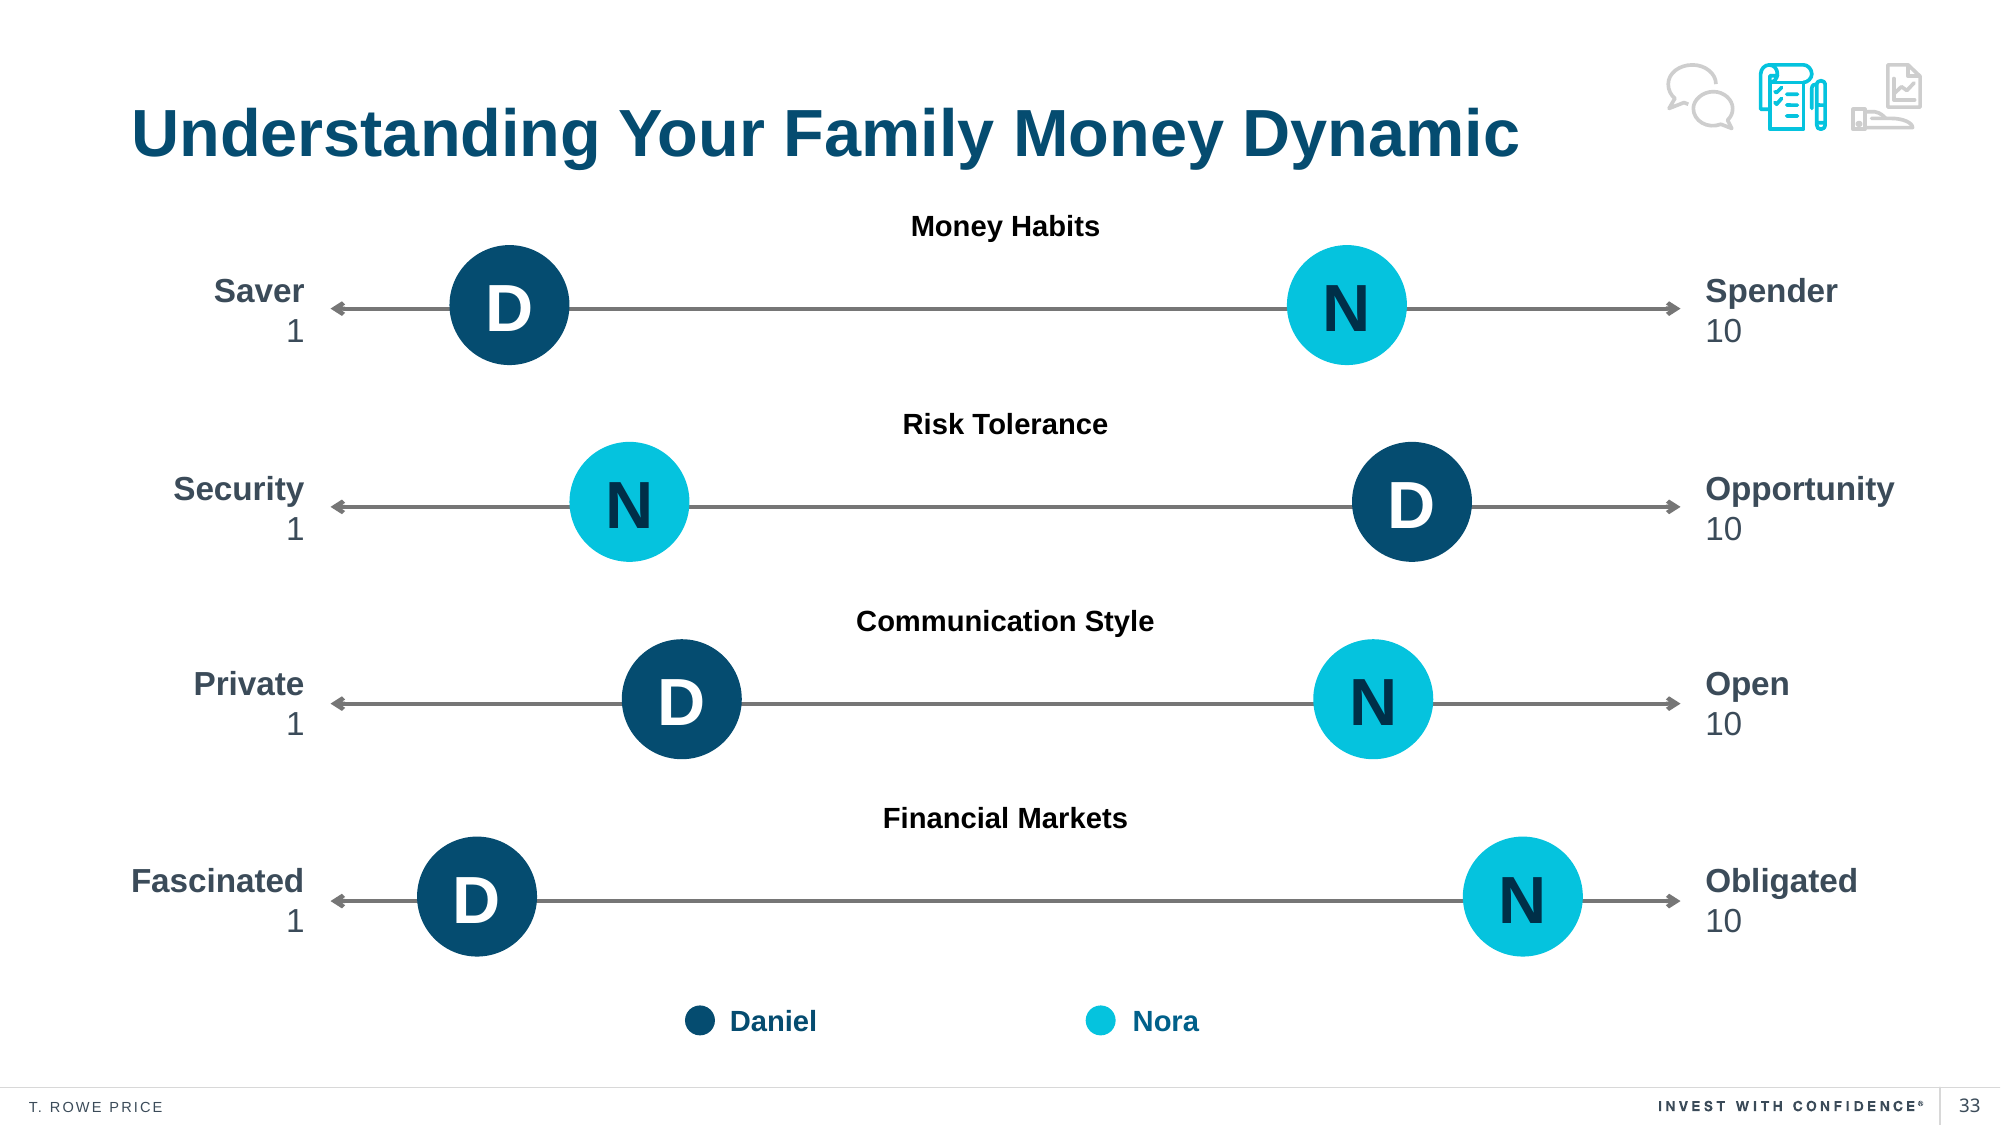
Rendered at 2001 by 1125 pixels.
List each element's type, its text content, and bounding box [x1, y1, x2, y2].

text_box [107, 791, 1893, 957]
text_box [117, 397, 1942, 563]
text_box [159, 594, 1893, 760]
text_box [159, 199, 1893, 366]
title Understanding Your Family Money Dynamic [131, 48, 1869, 171]
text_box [684, 994, 1396, 1046]
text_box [1667, 64, 1921, 130]
